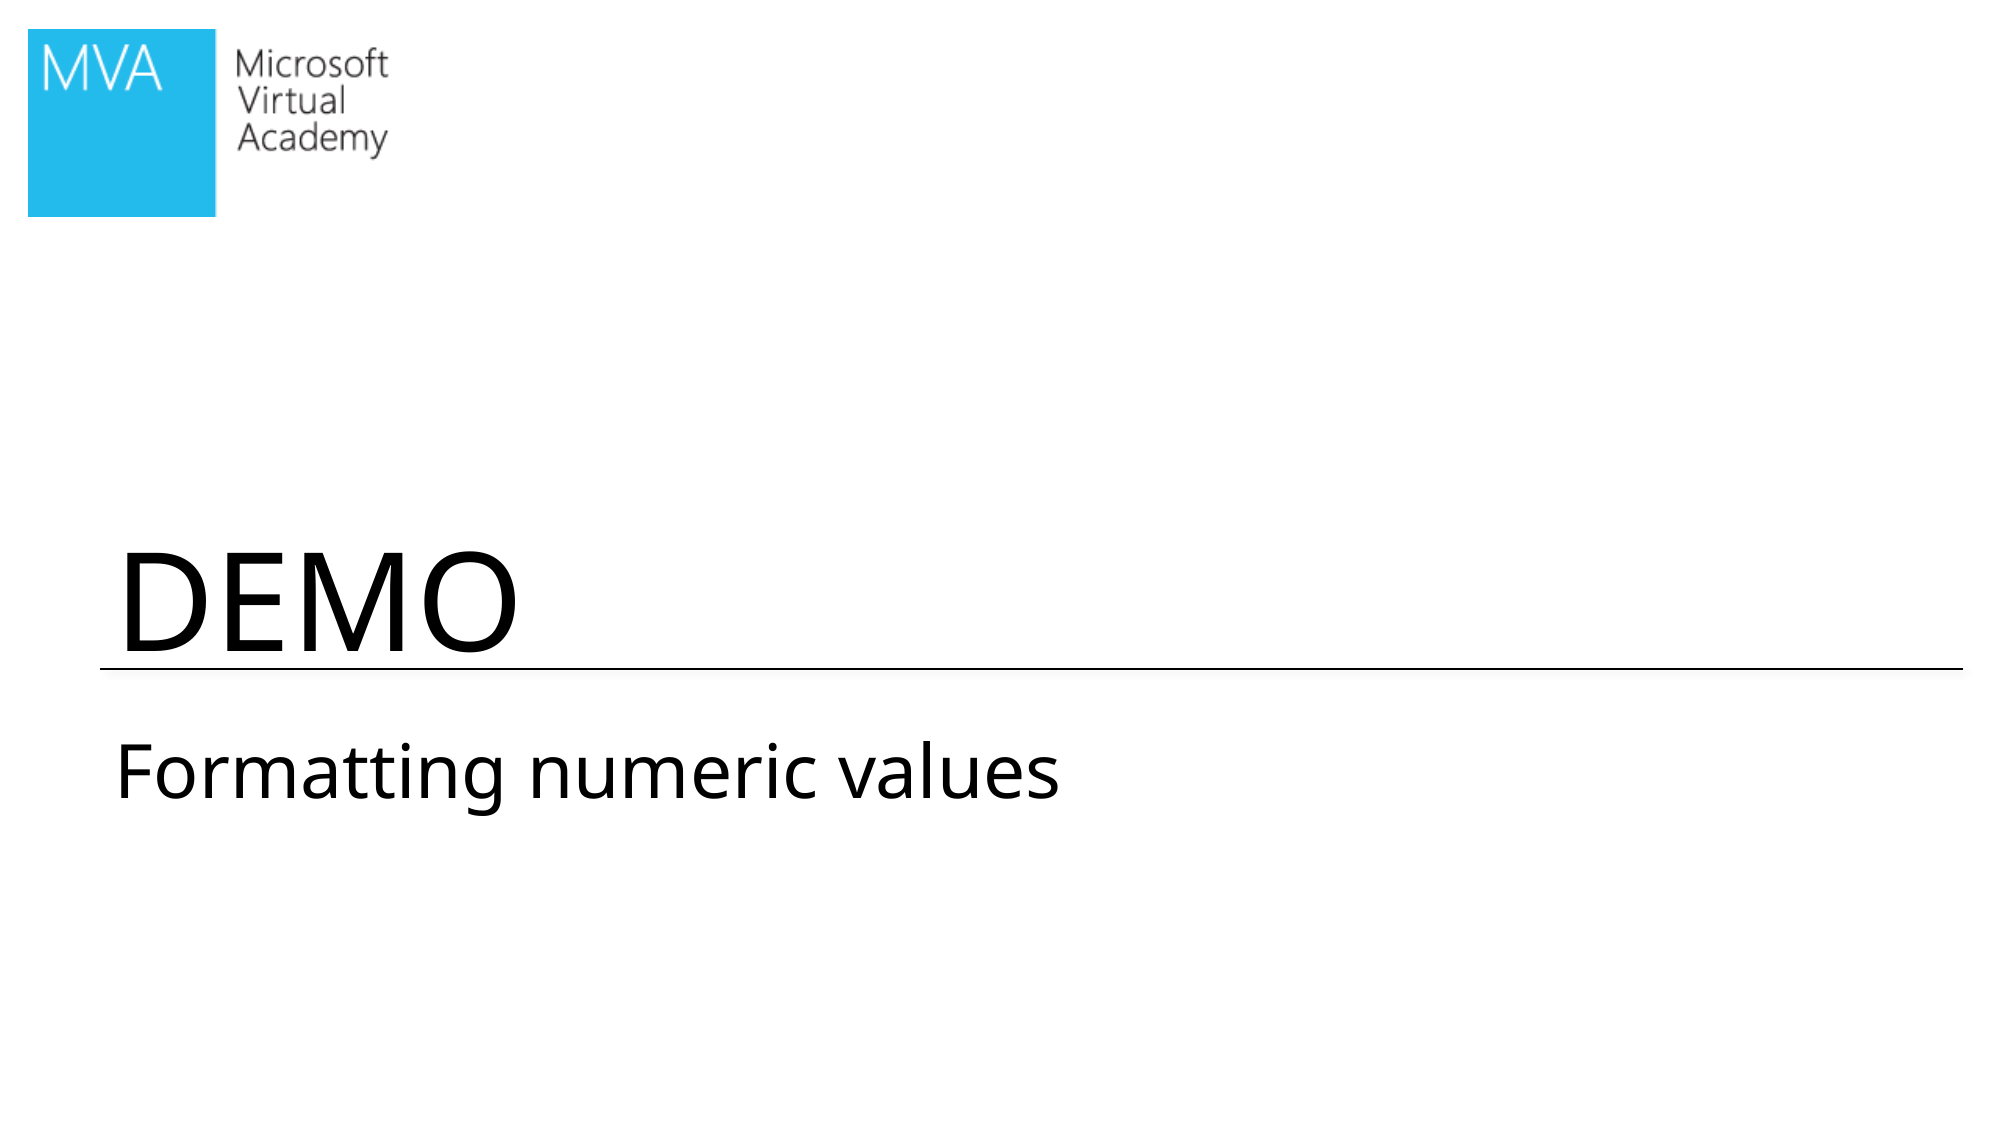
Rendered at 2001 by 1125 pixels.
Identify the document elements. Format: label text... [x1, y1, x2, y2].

title Formatting numeric values [99, 733, 1976, 1009]
picture [28, 29, 497, 217]
